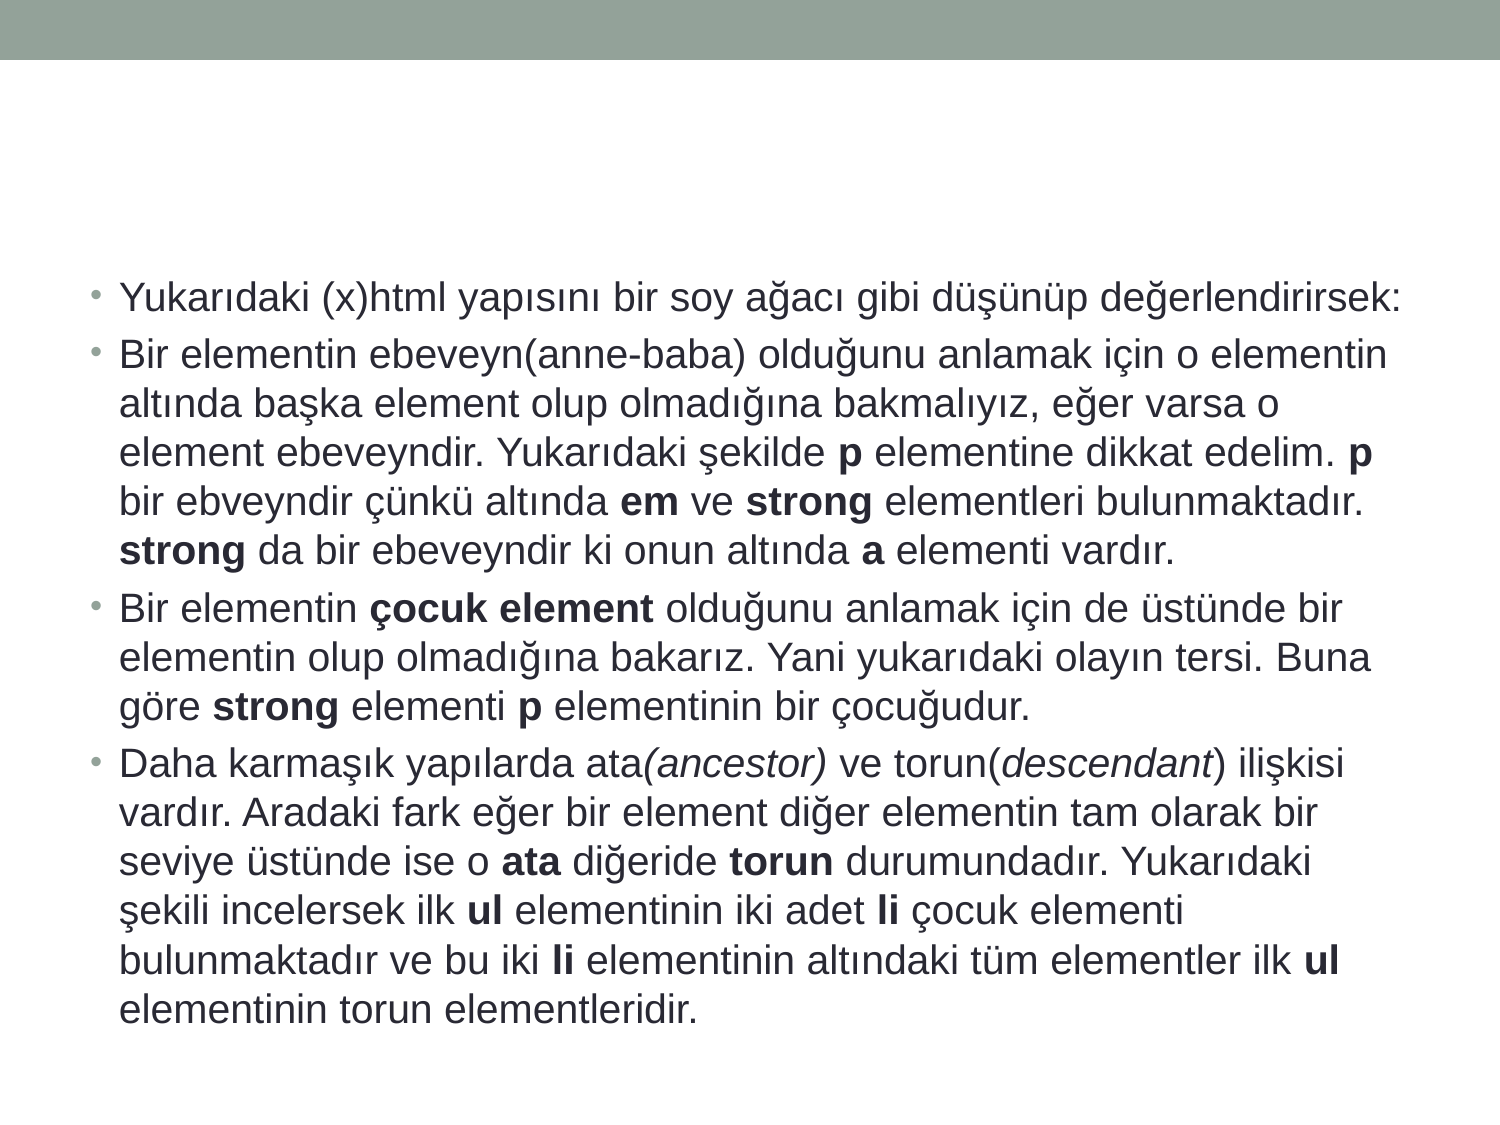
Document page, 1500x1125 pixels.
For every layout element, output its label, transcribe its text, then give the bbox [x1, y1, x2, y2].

list Yukarıdaki (x)html yapısını bir soy ağacı gibi düşünüp değerlendirirsek: Bir elementin ebeveyn(anne-baba) olduğunu anlamak için o elementin altında başka element olup olmadığına bakmalıyız, eğer varsa o element ebeveyndir. Yukarıdaki şekilde p elementine dikkat edelim. p bir ebveyndir çünkü altında em ve strong elementleri bulunmaktadır. strong da bir ebeveyndir ki onun altında a elementi vardır. Bir elementin çocuk element olduğunu anlamak için de üstünde bir elementin olup olmadığına bakarız. Yani yukarıdaki olayın tersi. Buna göre strong elementi p elementinin bir çocuğudur. Daha karmaşık yapılarda ata(ancestor) ve torun(descendant) ilişkisi vardır. Aradaki fark eğer bir element diğer elementin tam olarak bir seviye üstünde ise o ata diğeride torun durumundadır. Yukarıdaki şekili incelersek ilk ul elementinin iki adet li çocuk elementi bulunmaktadır ve bu iki li elementinin altındaki tüm elementler ilk ul elementinin torun elementleridir. [75, 262, 1425, 1063]
